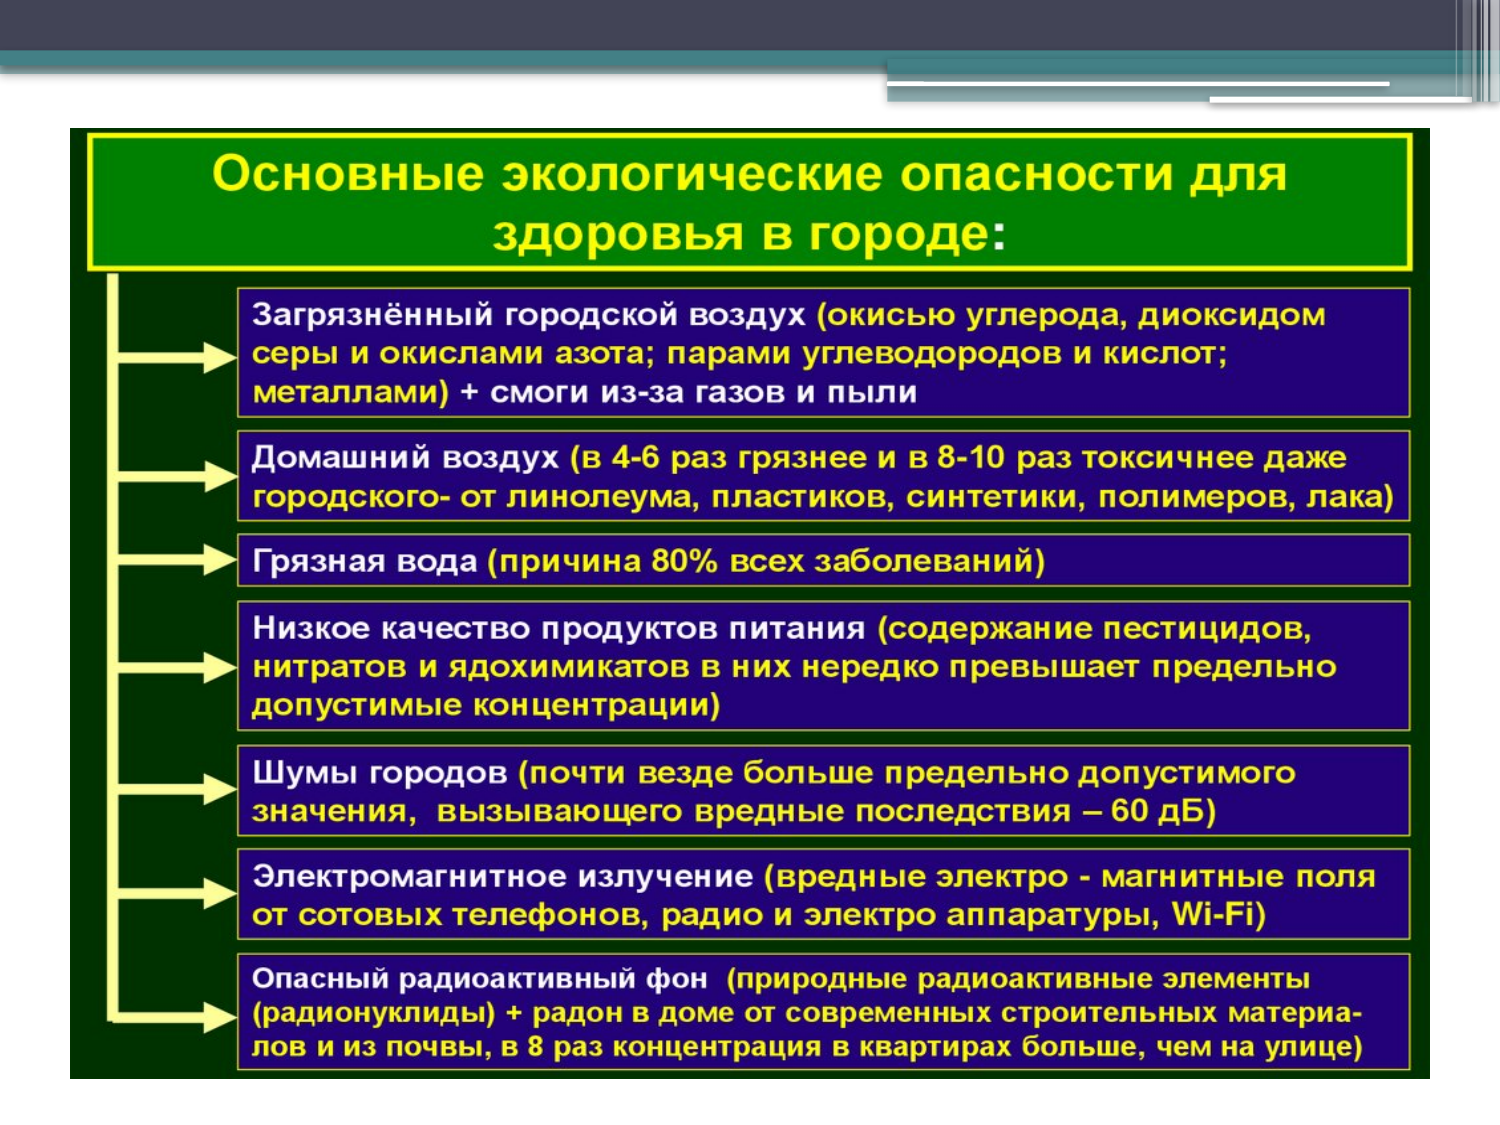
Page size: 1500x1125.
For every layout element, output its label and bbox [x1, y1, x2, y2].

list [70, 128, 1430, 1079]
